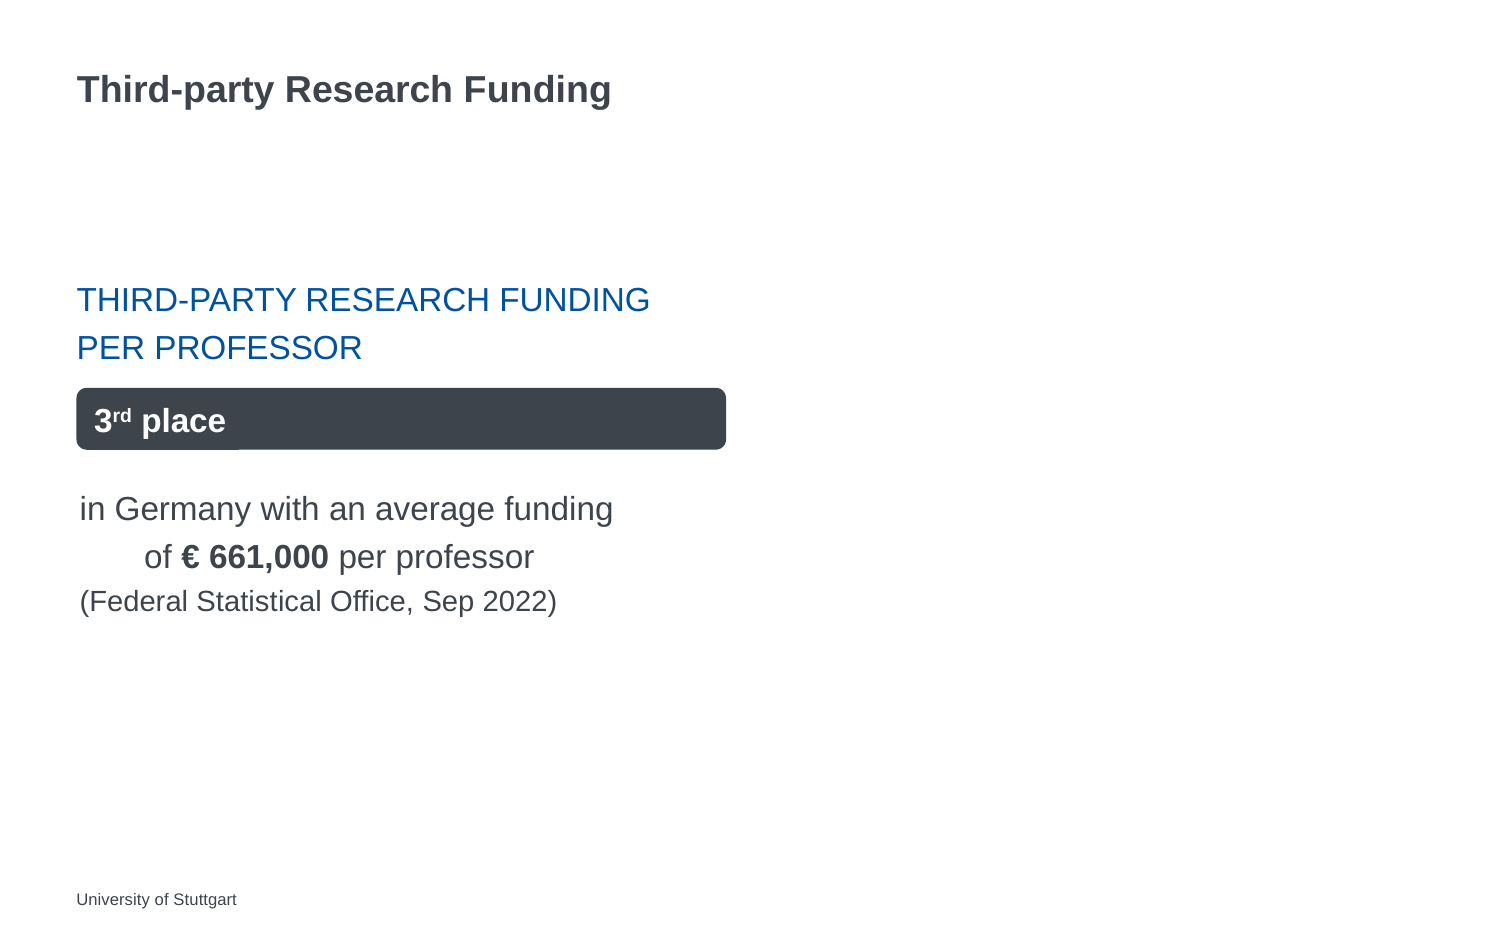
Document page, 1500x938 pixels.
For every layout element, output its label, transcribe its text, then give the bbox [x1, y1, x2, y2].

footer University of Stuttgart [76, 888, 1072, 910]
title Third-party Research Funding [76, 64, 1424, 111]
text_box 3rd place [75, 386, 728, 451]
text_box in Germany with an average funding of € 661,000 per professor (Federal Statistical Office, Sep 2022) [79, 479, 734, 624]
text_box Third-Party Research Funding per Professor [76, 259, 727, 376]
